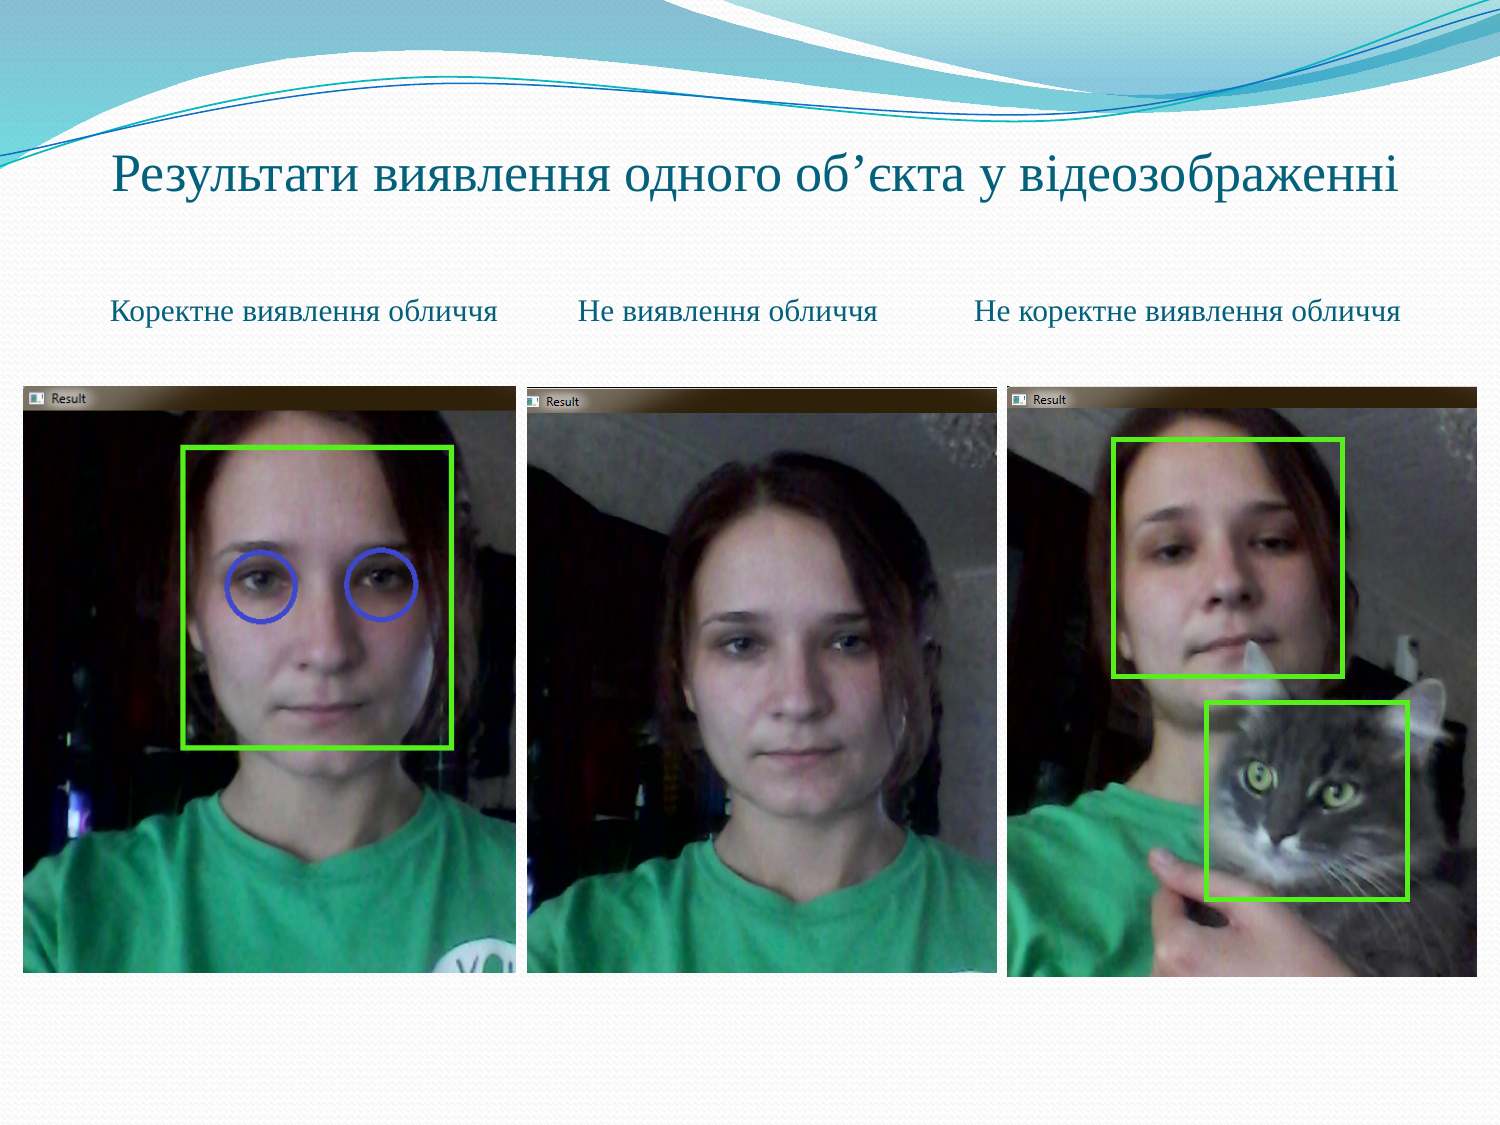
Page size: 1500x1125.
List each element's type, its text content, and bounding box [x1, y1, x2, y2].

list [527, 386, 997, 973]
picture [23, 386, 516, 973]
title Результати виявлення одного об’єкта у відеозображенні Коректне виявлення обличчя Не виявлення обличчя Не коректне виявлення обличчя [35, 70, 1477, 329]
picture [1007, 386, 1477, 977]
